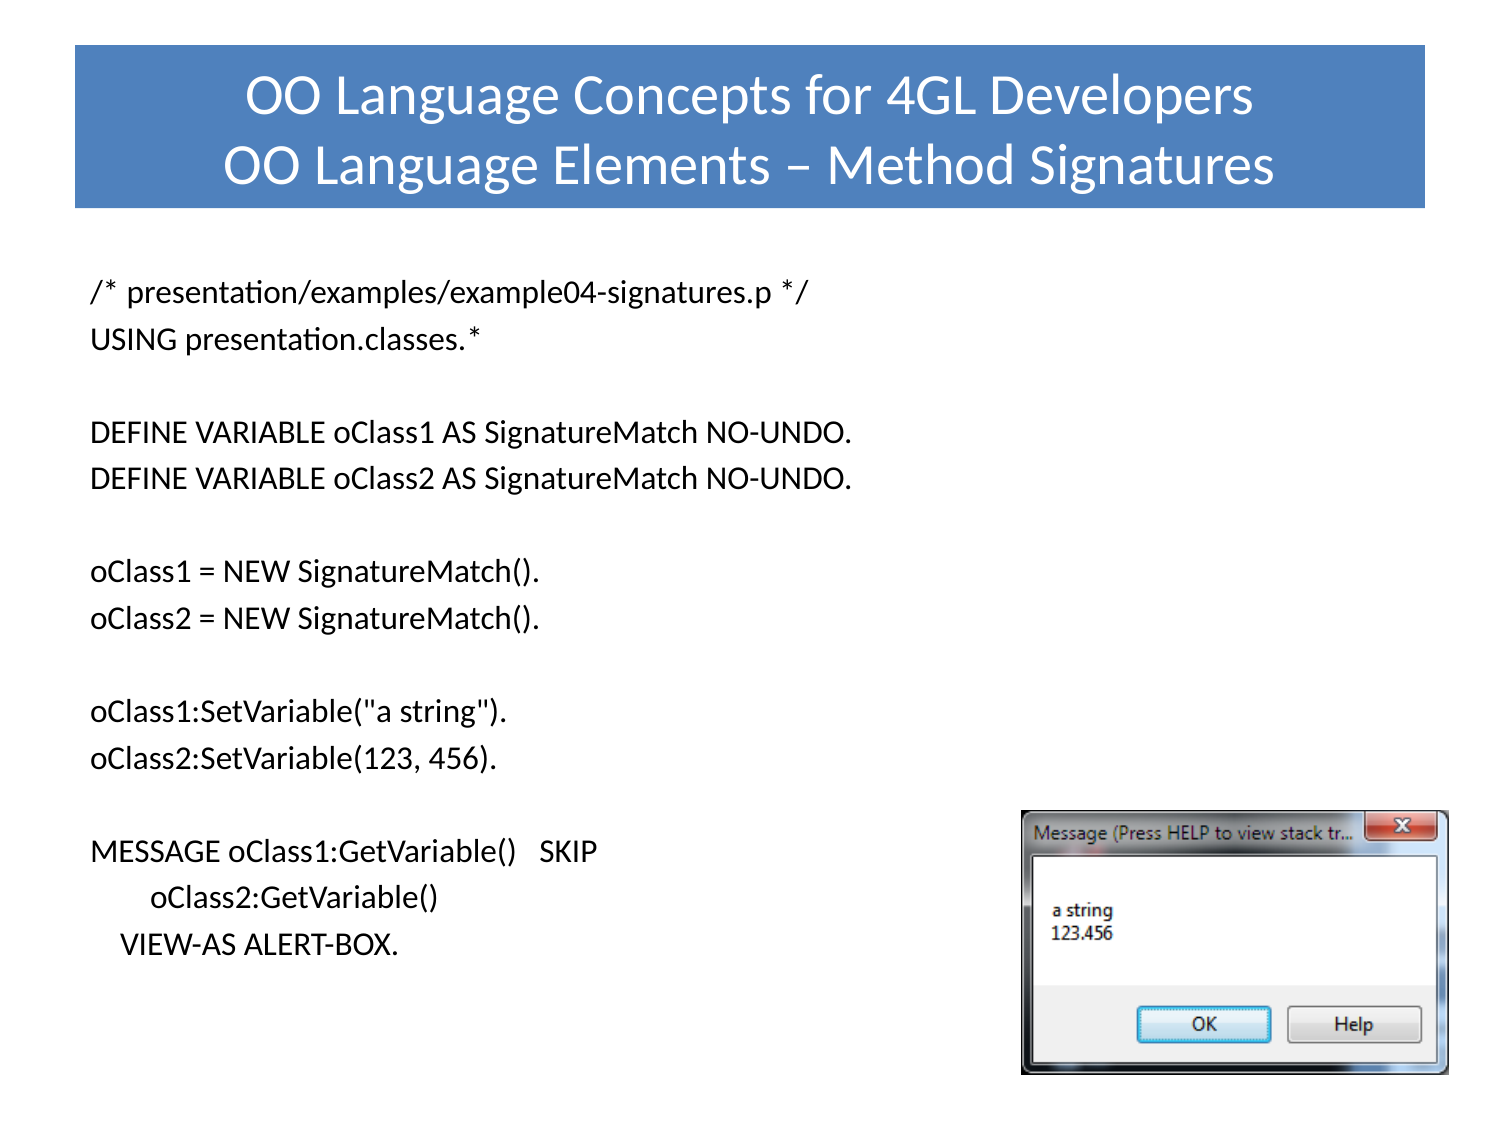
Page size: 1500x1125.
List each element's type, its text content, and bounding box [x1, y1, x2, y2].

picture [1021, 810, 1449, 1075]
title OO Language Concepts for 4GL Developers OO Language Elements – Method Signatures [75, 45, 1425, 209]
list /* presentation/examples/example04-signatures.p */ USING presentation.classes.* DEFINE VARIABLE oClass1 AS SignatureMatch NO-UNDO. DEFINE VARIABLE oClass2 AS SignatureMatch NO-UNDO. oClass1 = NEW SignatureMatch(). oClass2 = NEW SignatureMatch(). oClass1:SetVariable("a string"). oClass2:SetVariable(123, 456). MESSAGE oClass1:GetVariable() SKIP oClass2:GetVariable() VIEW-AS ALERT-BOX. [75, 262, 1425, 1005]
